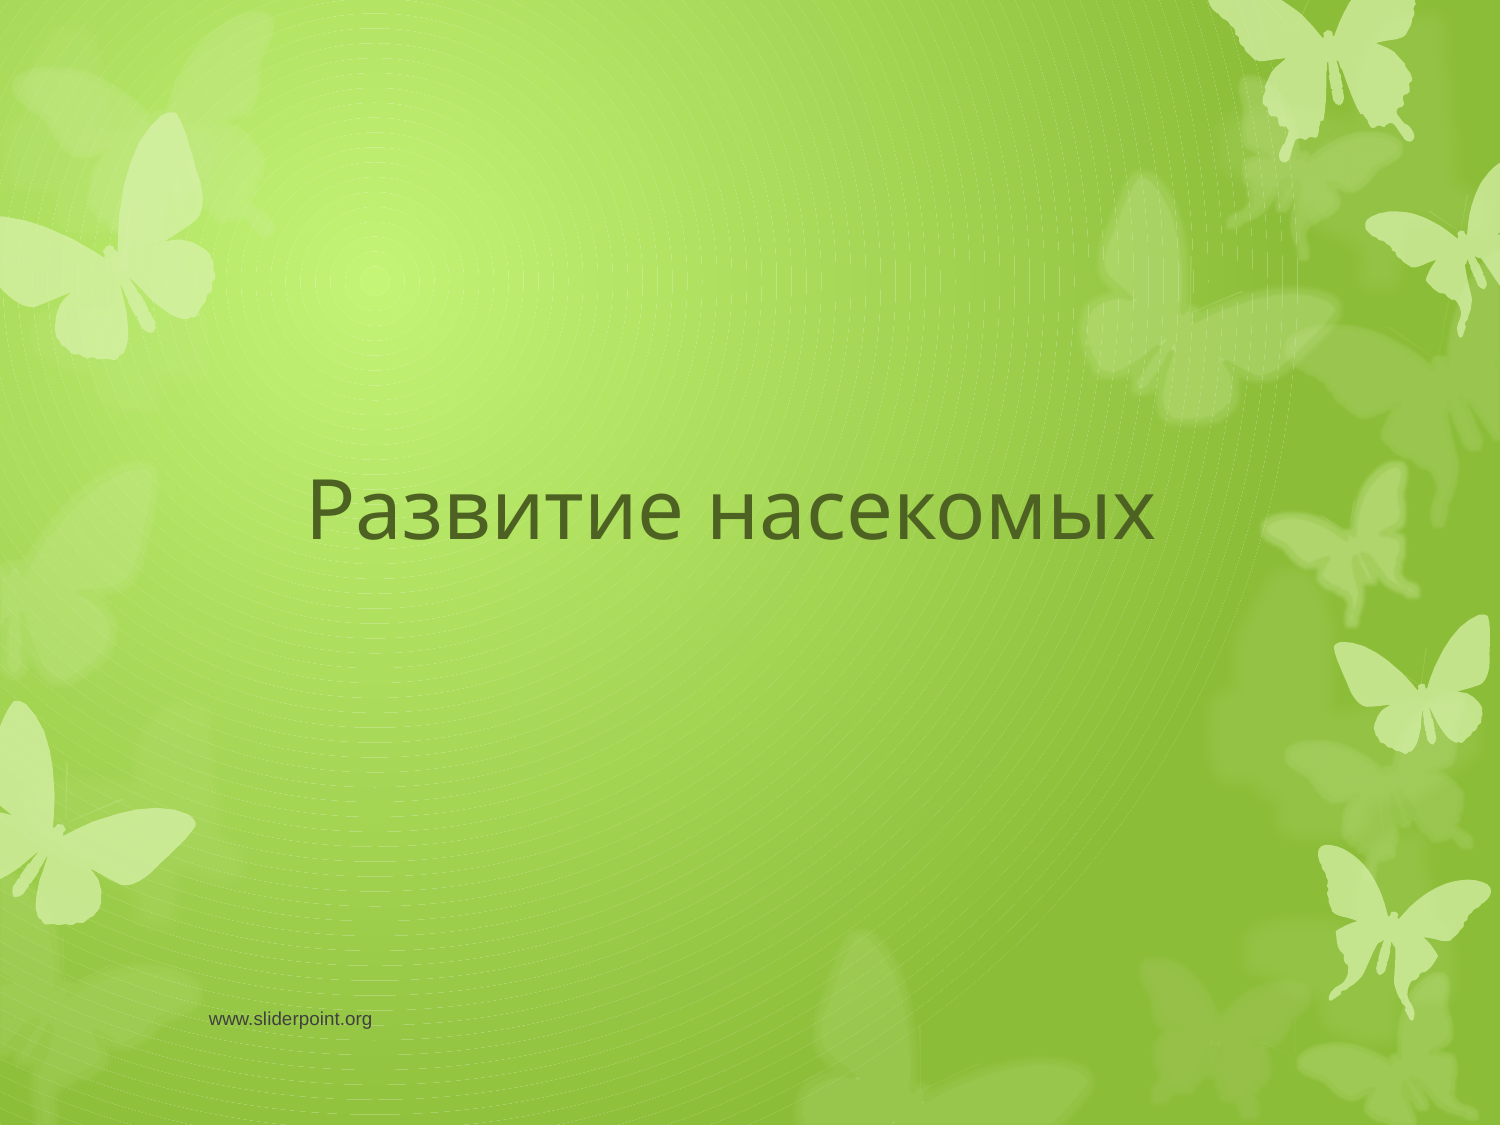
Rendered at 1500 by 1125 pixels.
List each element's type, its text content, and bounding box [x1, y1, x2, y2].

title Развитие насекомых [147, 385, 1316, 627]
footer www.sliderpoint.org [193, 976, 1056, 1037]
